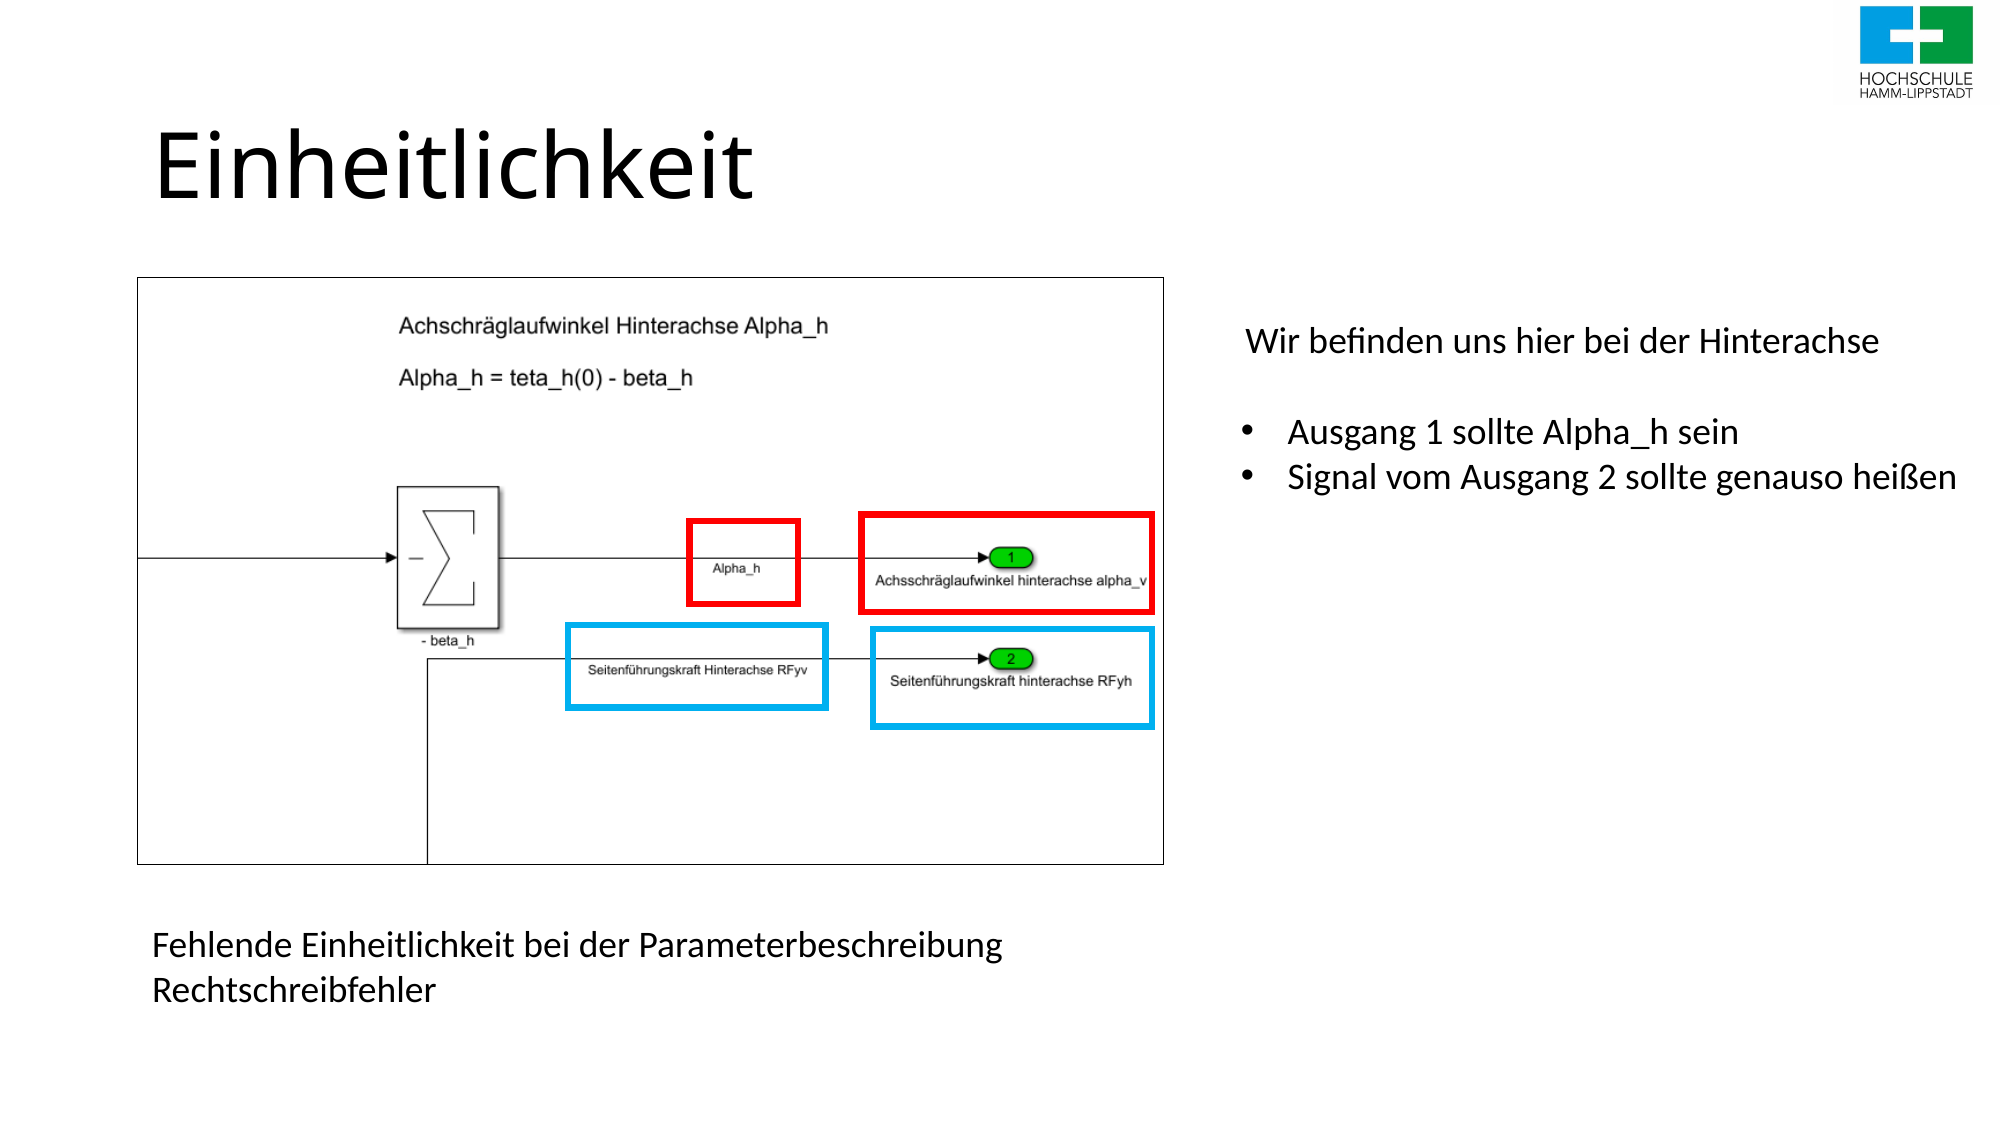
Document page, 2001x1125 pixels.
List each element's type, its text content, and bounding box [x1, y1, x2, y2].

picture [1833, 0, 2000, 105]
title Einheitlichkeit [137, 59, 1863, 278]
text_box Wir befinden uns hier bei der Hinterachse [1230, 308, 1896, 369]
picture [137, 277, 1164, 865]
text_box Ausgang 1 sollte Alpha_h sein Signal vom Ausgang 2 sollte genauso heißen [1226, 399, 1974, 505]
text_box Fehlende Einheitlichkeit bei der Parameterbeschreibung Rechtschreibfehler [137, 912, 1805, 1017]
